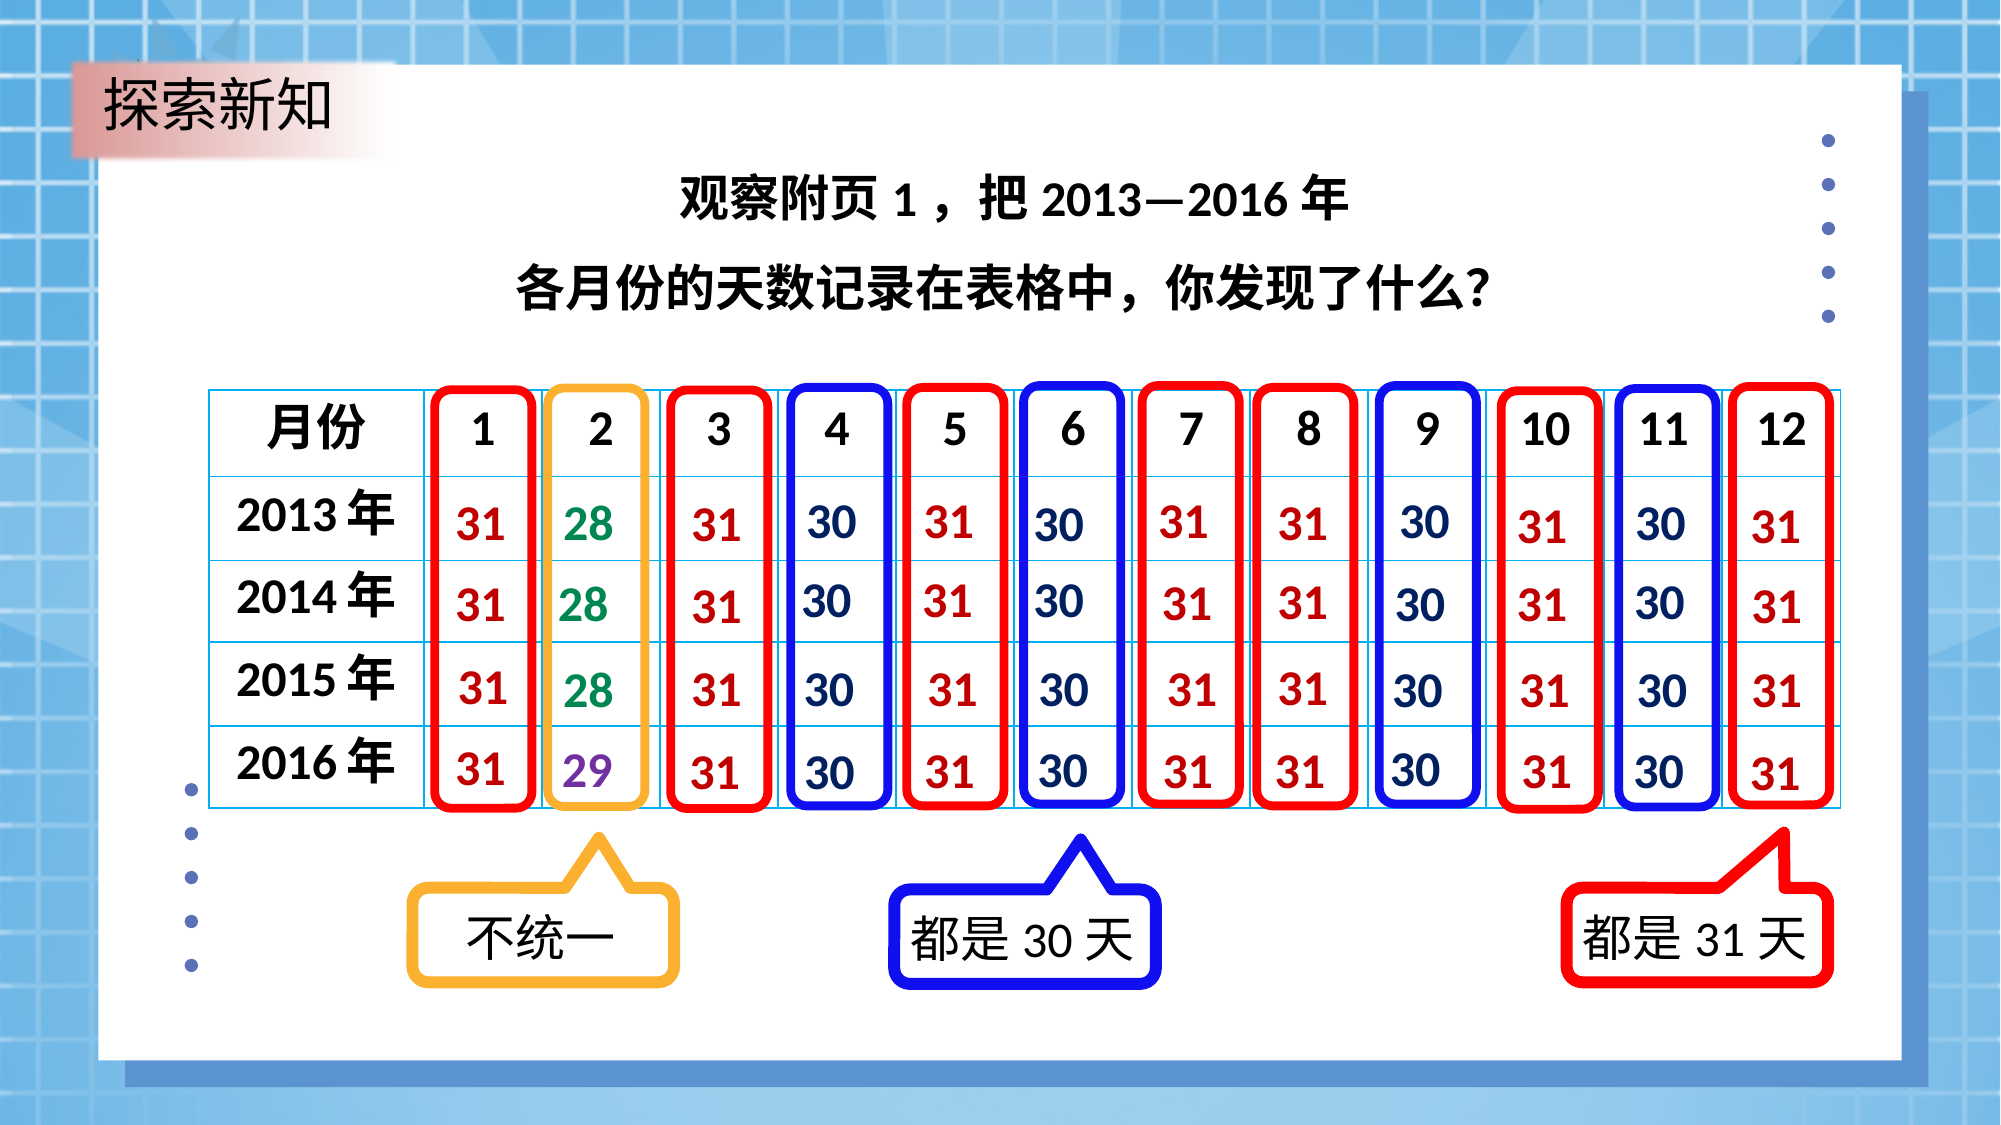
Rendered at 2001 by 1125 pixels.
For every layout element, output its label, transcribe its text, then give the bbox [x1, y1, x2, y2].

table_header 8 [1251, 391, 1258, 476]
table_cell [897, 727, 914, 807]
table_cell [880, 727, 895, 807]
table_cell [1133, 477, 1140, 560]
table_cell [1369, 477, 1377, 560]
table_cell [1605, 477, 1616, 560]
table_cell [1479, 643, 1485, 725]
table_header 9 [1476, 391, 1485, 476]
table_header 2 [543, 391, 550, 476]
table_header 2 [643, 391, 659, 476]
text_box [1377, 383, 1479, 807]
table_cell 2014年 [210, 561, 423, 641]
table_cell [543, 727, 554, 807]
table_cell [1479, 561, 1485, 641]
table_cell [1015, 477, 1021, 560]
table_cell [1605, 643, 1616, 725]
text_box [412, 887, 675, 983]
table_header 7 [1133, 391, 1142, 476]
table_cell [764, 727, 777, 807]
table_header 12 [1829, 391, 1840, 476]
table_cell [534, 643, 541, 725]
table_cell [1133, 643, 1140, 725]
table_cell [1479, 477, 1485, 560]
table_cell [1710, 727, 1721, 807]
table_cell [534, 477, 541, 560]
table_cell [1605, 727, 1624, 807]
table_cell [534, 561, 541, 641]
table_cell [1596, 727, 1603, 807]
table_cell [1487, 643, 1499, 725]
table_cell [1015, 727, 1038, 807]
table_header 4 [886, 391, 895, 476]
table_cell [1007, 561, 1013, 641]
table_cell [1723, 477, 1730, 560]
table_cell [639, 727, 659, 807]
text_box [1021, 383, 1123, 807]
table_cell [528, 727, 541, 807]
table_cell [1369, 643, 1377, 725]
table_cell [425, 561, 432, 641]
table_header 1 [528, 391, 541, 476]
table_cell [1832, 561, 1840, 641]
table_cell [425, 643, 432, 725]
table_cell [897, 643, 904, 725]
table_header 4 [779, 391, 792, 476]
table_header 12 [1723, 391, 1733, 476]
table_cell [1346, 727, 1367, 807]
table_cell [1832, 477, 1840, 560]
table_cell [890, 477, 895, 560]
table_cell [1369, 561, 1377, 641]
table_cell [1356, 643, 1367, 725]
table_cell [425, 477, 432, 560]
table_cell [1356, 477, 1367, 560]
table_cell [996, 727, 1013, 807]
table_cell [1133, 561, 1140, 641]
table_cell [1242, 561, 1249, 641]
text_box 观察附页1，把2013—2016年 各月份的天数记录在表格中，你发现了什么？ [414, 128, 1616, 324]
table_cell [1487, 727, 1504, 807]
table_cell [1228, 727, 1249, 807]
text_box [432, 387, 535, 811]
text_box [1254, 385, 1356, 809]
table_cell [661, 727, 674, 807]
table_header 9 [1369, 391, 1379, 476]
text_box [1616, 386, 1719, 810]
table_header 10 [1593, 391, 1603, 476]
table_cell [647, 561, 659, 641]
table_cell [661, 477, 668, 560]
table_cell [1123, 477, 1131, 560]
table_cell [1242, 643, 1249, 725]
table_cell [1242, 477, 1249, 560]
table_cell [1133, 727, 1147, 807]
table_cell [890, 643, 895, 725]
table_header 1 [425, 391, 439, 476]
text_box 30 [789, 797, 798, 807]
table_cell [779, 477, 788, 560]
table_header 月份 [210, 391, 423, 476]
table_cell [897, 477, 904, 560]
table_cell [779, 643, 788, 725]
table_cell [890, 561, 895, 641]
text_box 29 [640, 730, 650, 806]
table_cell [1007, 477, 1013, 560]
table_cell [1007, 643, 1013, 725]
text_box [1140, 383, 1242, 807]
table_cell 2016年 [210, 727, 423, 807]
table_header 7 [1239, 391, 1249, 476]
table_header 3 [763, 391, 777, 476]
table_cell [1723, 643, 1730, 725]
table_cell [1487, 561, 1499, 641]
text_box [545, 385, 647, 809]
table_header 8 [1352, 391, 1367, 476]
table_cell [661, 643, 668, 725]
table_header 6 [1121, 391, 1131, 476]
table_cell [1828, 727, 1840, 807]
text_box [1730, 384, 1832, 808]
table_cell [425, 727, 439, 807]
table_cell [661, 561, 668, 641]
table_cell [779, 727, 789, 807]
table_cell [1015, 561, 1021, 641]
text_box [668, 387, 770, 811]
table_cell [1723, 727, 1735, 807]
text_box 31 [1814, 801, 1828, 808]
text_box [788, 385, 890, 809]
table_cell [1723, 561, 1730, 641]
table_cell [1356, 561, 1367, 641]
table_cell [770, 643, 777, 725]
table_cell [647, 477, 659, 560]
text_box 31 [1735, 802, 1747, 808]
table_header 11 [1713, 391, 1721, 476]
table_cell [1106, 727, 1131, 807]
table_header 5 [897, 391, 908, 476]
table_cell [1015, 643, 1021, 725]
table_header 11 [1605, 391, 1621, 476]
table_cell [1461, 727, 1485, 807]
text_box 30 [1375, 729, 1387, 805]
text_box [1566, 887, 1829, 983]
table_cell [770, 477, 777, 560]
text_box 30 [1022, 795, 1031, 805]
table_cell [1605, 561, 1616, 641]
table_cell [1251, 727, 1264, 807]
table_cell [1832, 643, 1840, 725]
table_header 3 [661, 391, 675, 476]
table_cell [1123, 643, 1131, 725]
table_cell 2013年 [210, 477, 423, 560]
table_header 5 [1002, 391, 1013, 476]
picture [0, 0, 2001, 1125]
text_box 30 [1113, 730, 1126, 805]
table_cell [647, 643, 659, 725]
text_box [894, 889, 1157, 985]
table_cell 2015年 [210, 643, 423, 725]
table_cell [779, 561, 788, 641]
table_header 10 [1487, 391, 1506, 476]
table_cell [1123, 561, 1131, 641]
table_cell [770, 561, 777, 641]
table_cell [1487, 477, 1499, 560]
table_header 6 [1015, 391, 1024, 476]
text_box [1499, 388, 1601, 812]
text_box [904, 385, 1007, 809]
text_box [67, 57, 400, 163]
table_cell [1369, 727, 1394, 807]
table_cell [897, 561, 904, 641]
